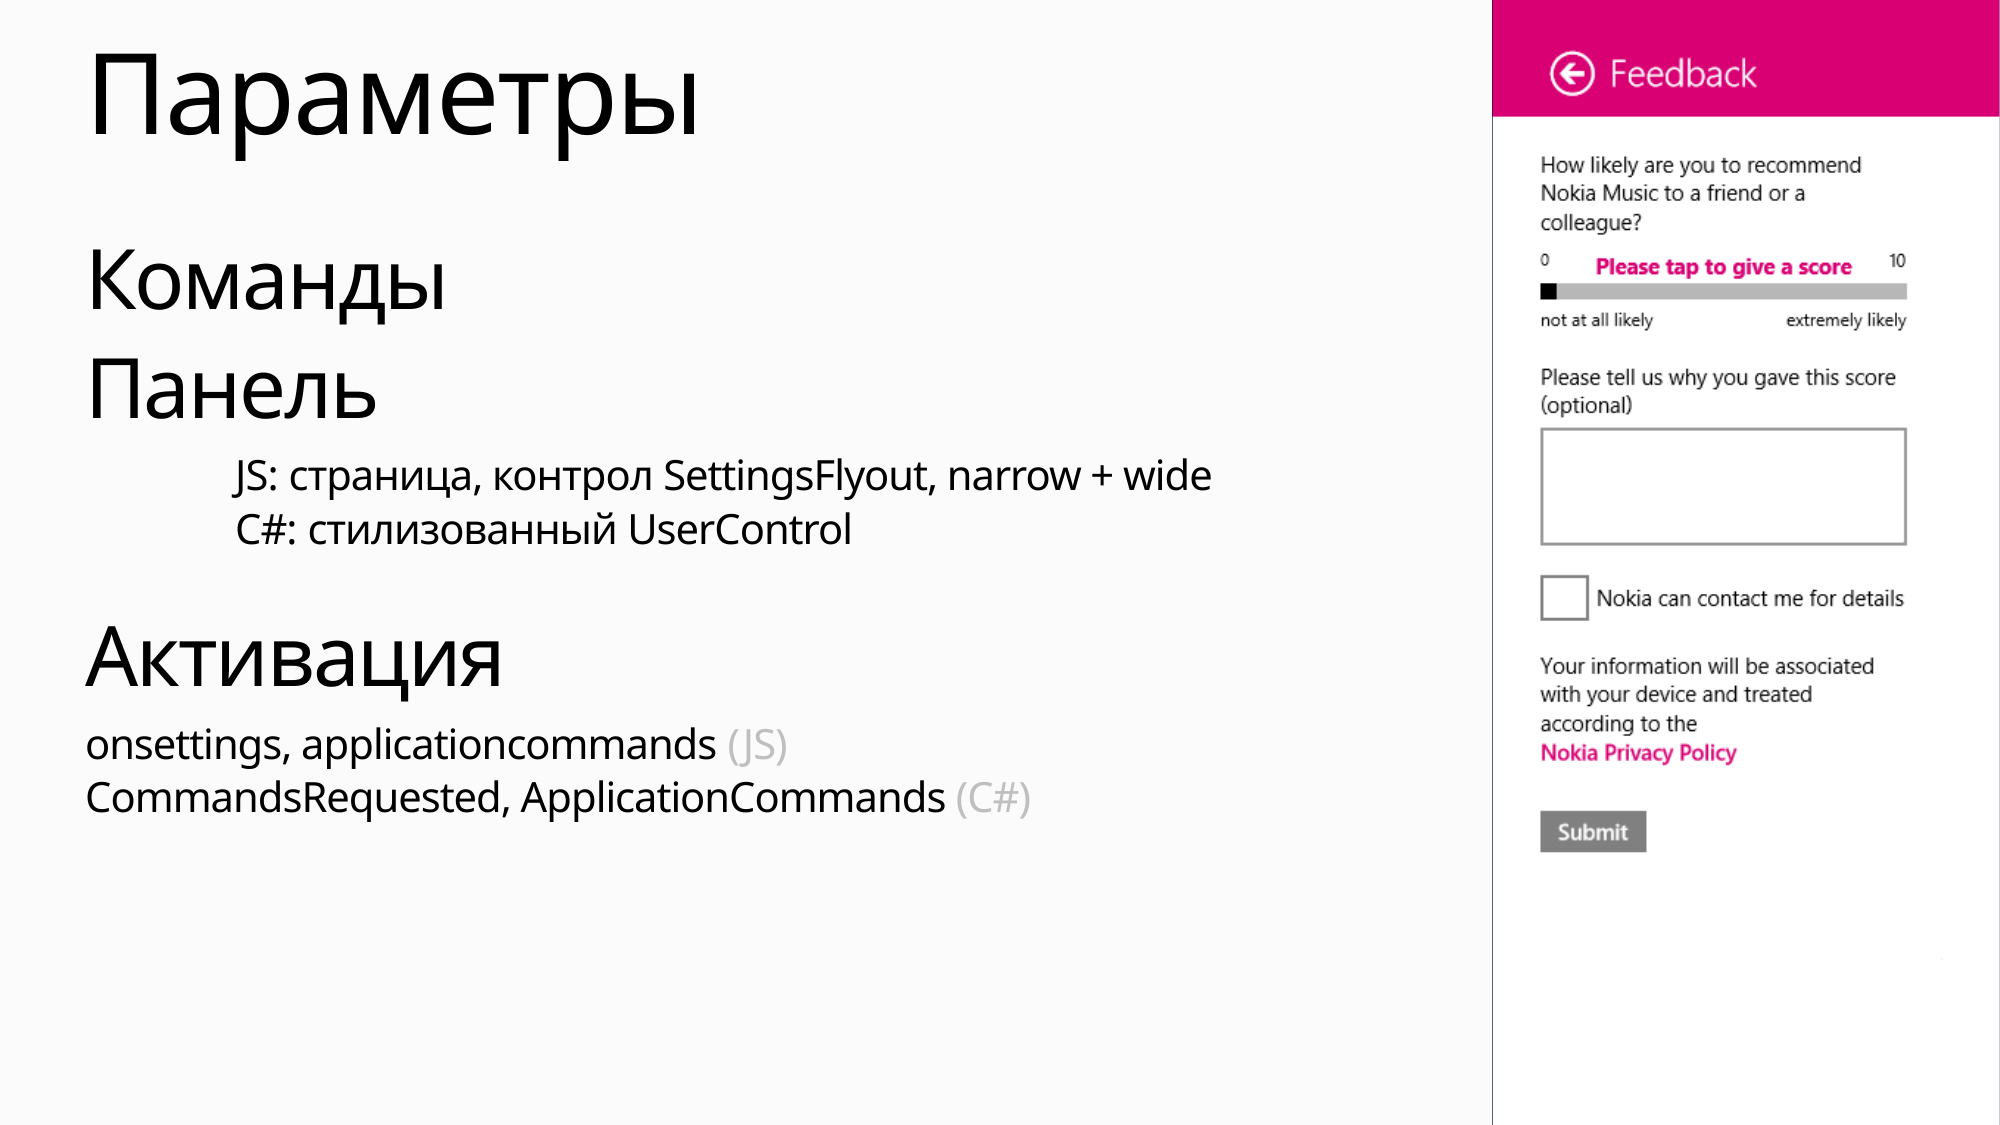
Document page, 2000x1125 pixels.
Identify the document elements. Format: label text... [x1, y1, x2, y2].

list Команды Панель JS: страница, контрол SettingsFlyout, narrow + wide C#: стилизованный UserControl Активация onsettings, applicationcommands (JS) CommandsRequested, ApplicationCommands (C#) [85, 237, 1486, 882]
picture [1492, 0, 2000, 1125]
title Параметры [85, 37, 1486, 161]
